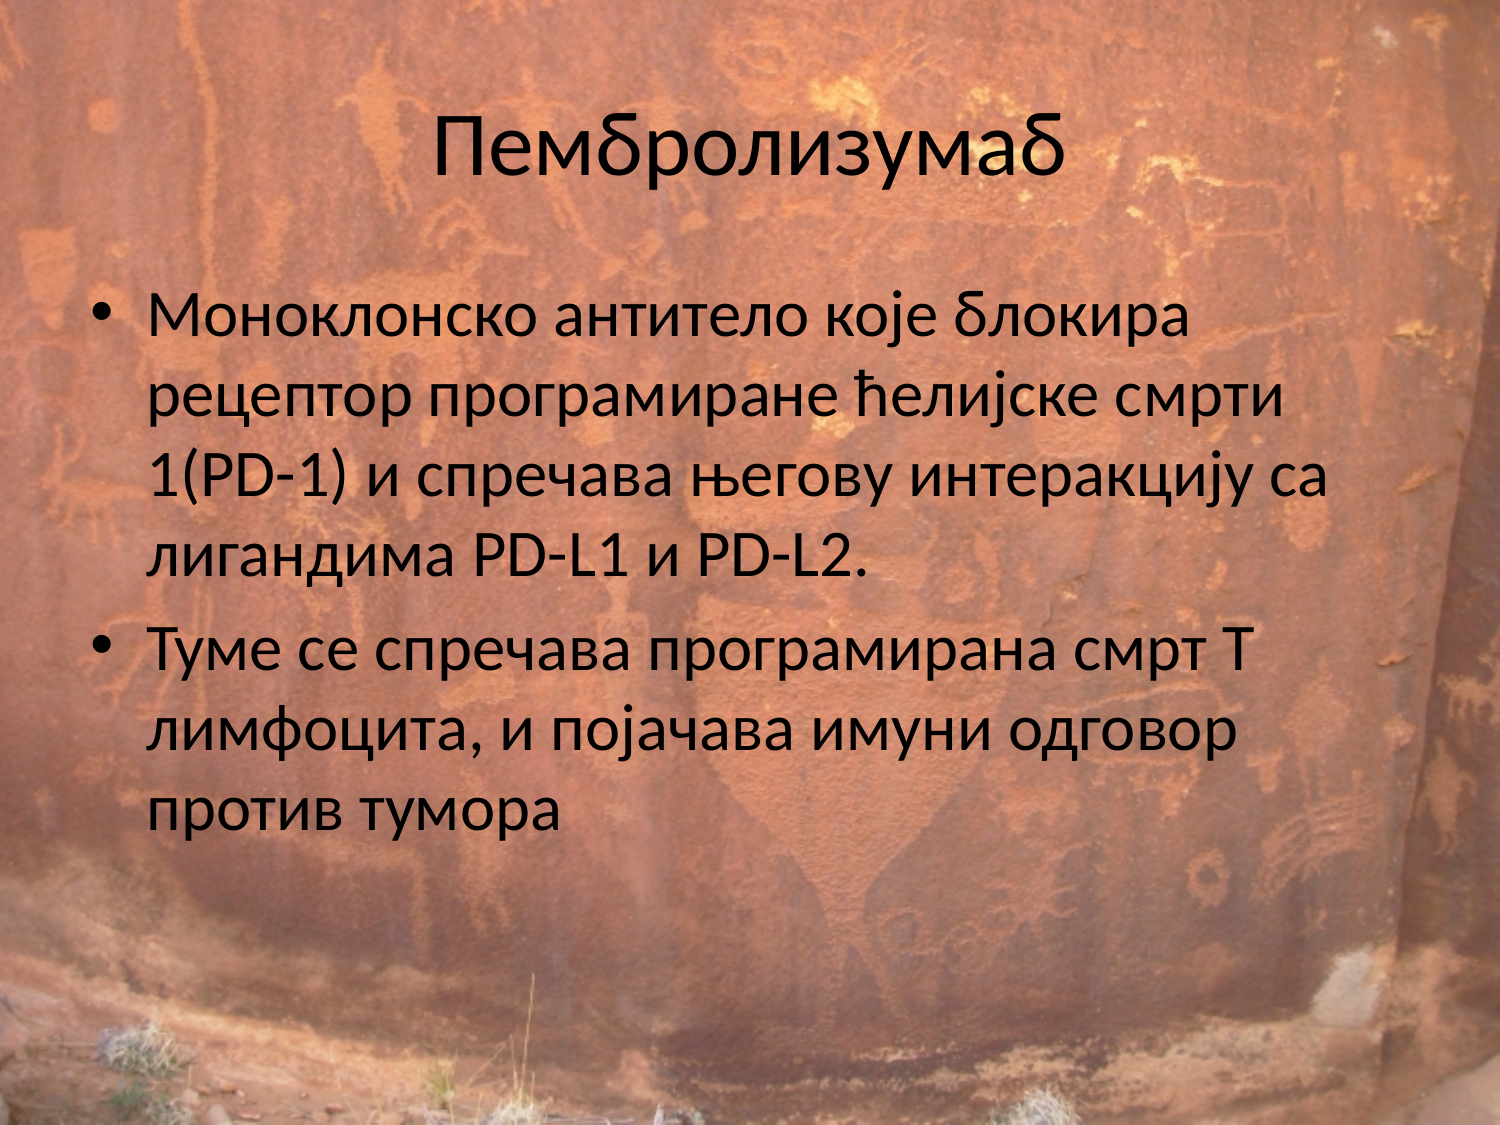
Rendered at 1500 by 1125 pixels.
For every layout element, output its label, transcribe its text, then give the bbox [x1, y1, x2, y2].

picture [0, 0, 1500, 1125]
title Пембролизумаб [75, 45, 1425, 233]
list Моноклонско антитело које блокира рецептор програмиране ћелијске смрти 1(PD-1) и спречава његову интеракцију са лигандима PD-L1 и PD-L2. Туме се спречава програмирана смрт Т лимфоцита, и појачава имуни одговор против тумора [75, 262, 1425, 1005]
